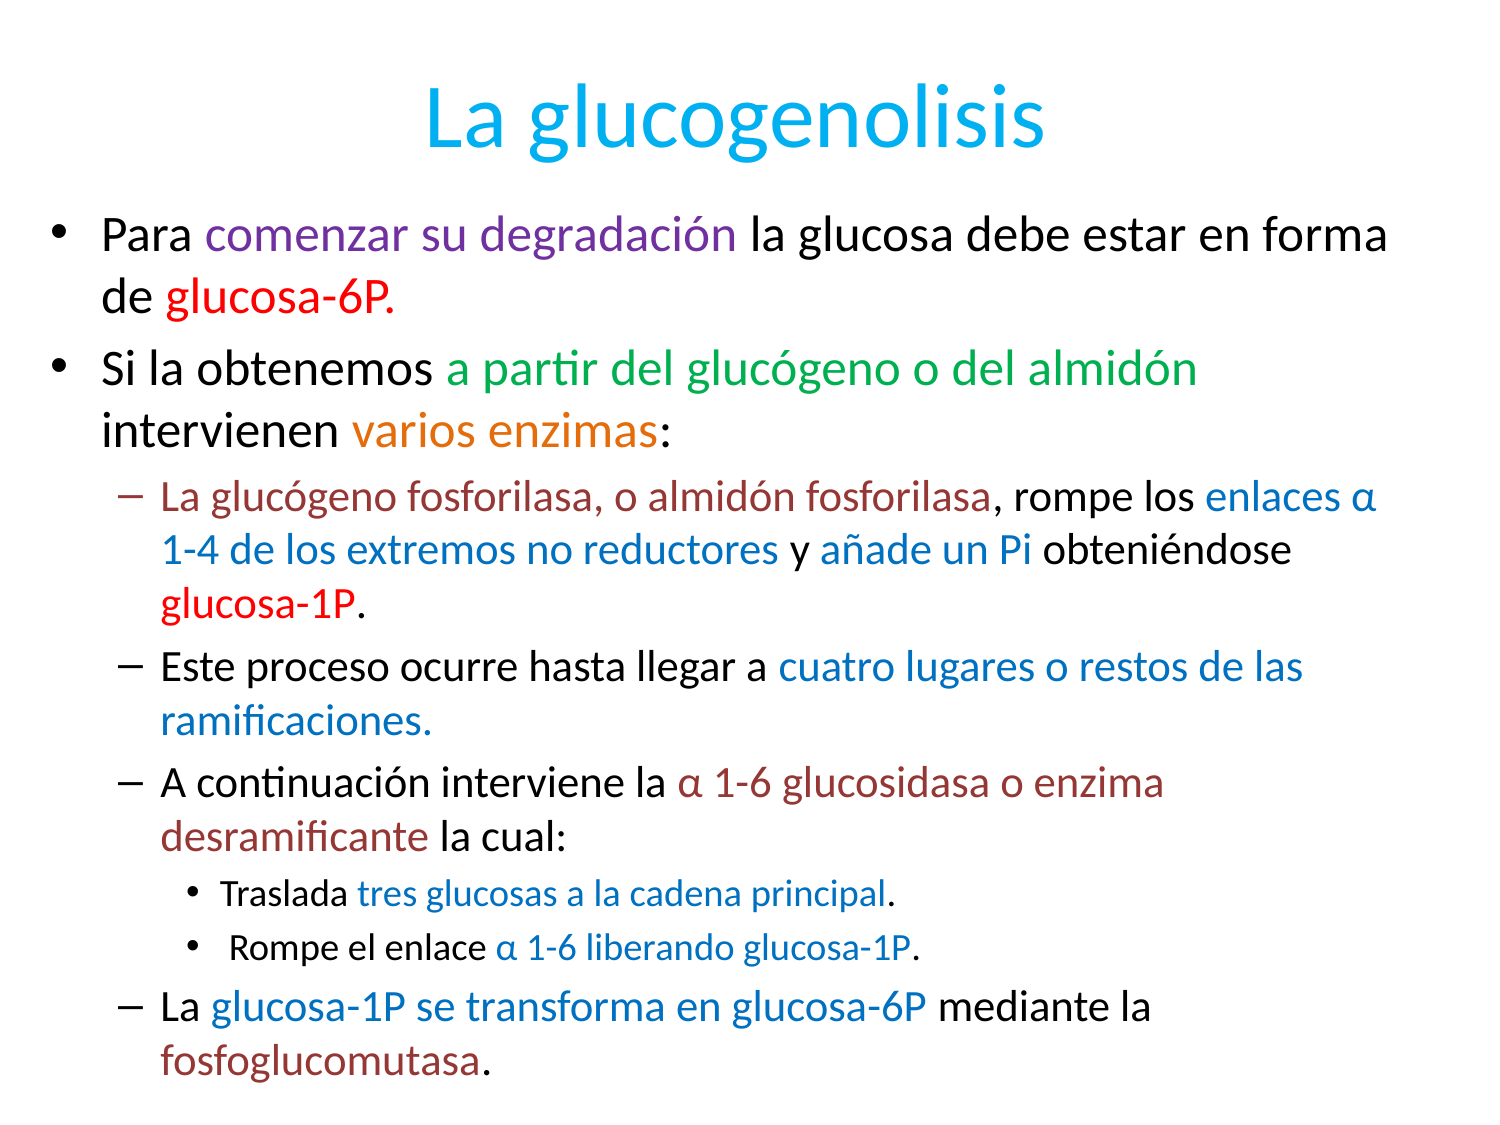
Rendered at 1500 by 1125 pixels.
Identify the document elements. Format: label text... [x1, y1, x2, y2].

title La glucogenolisis [46, 45, 1425, 128]
list Para comenzar su degradación la glucosa debe estar en forma de glucosa-6P. Si la obtenemos a partir del glucógeno o del almidón intervienen varios enzimas: La glucógeno fosforilasa, o almidón fosforilasa, rompe los enlaces α 1-4 de los extremos no reductores y añade un Pi obteniéndose glucosa-1P. Este proceso ocurre hasta llegar a cuatro lugares o restos de las ramificaciones. A continuación interviene la α 1-6 glucosidasa o enzima desramificante la cual: Traslada tres glucosas a la cadena principal. Rompe el enlace α 1-6 liberando glucosa-1P. La glucosa-1P se transforma en glucosa-6P mediante la fosfoglucomutasa. [35, 128, 1425, 1102]
